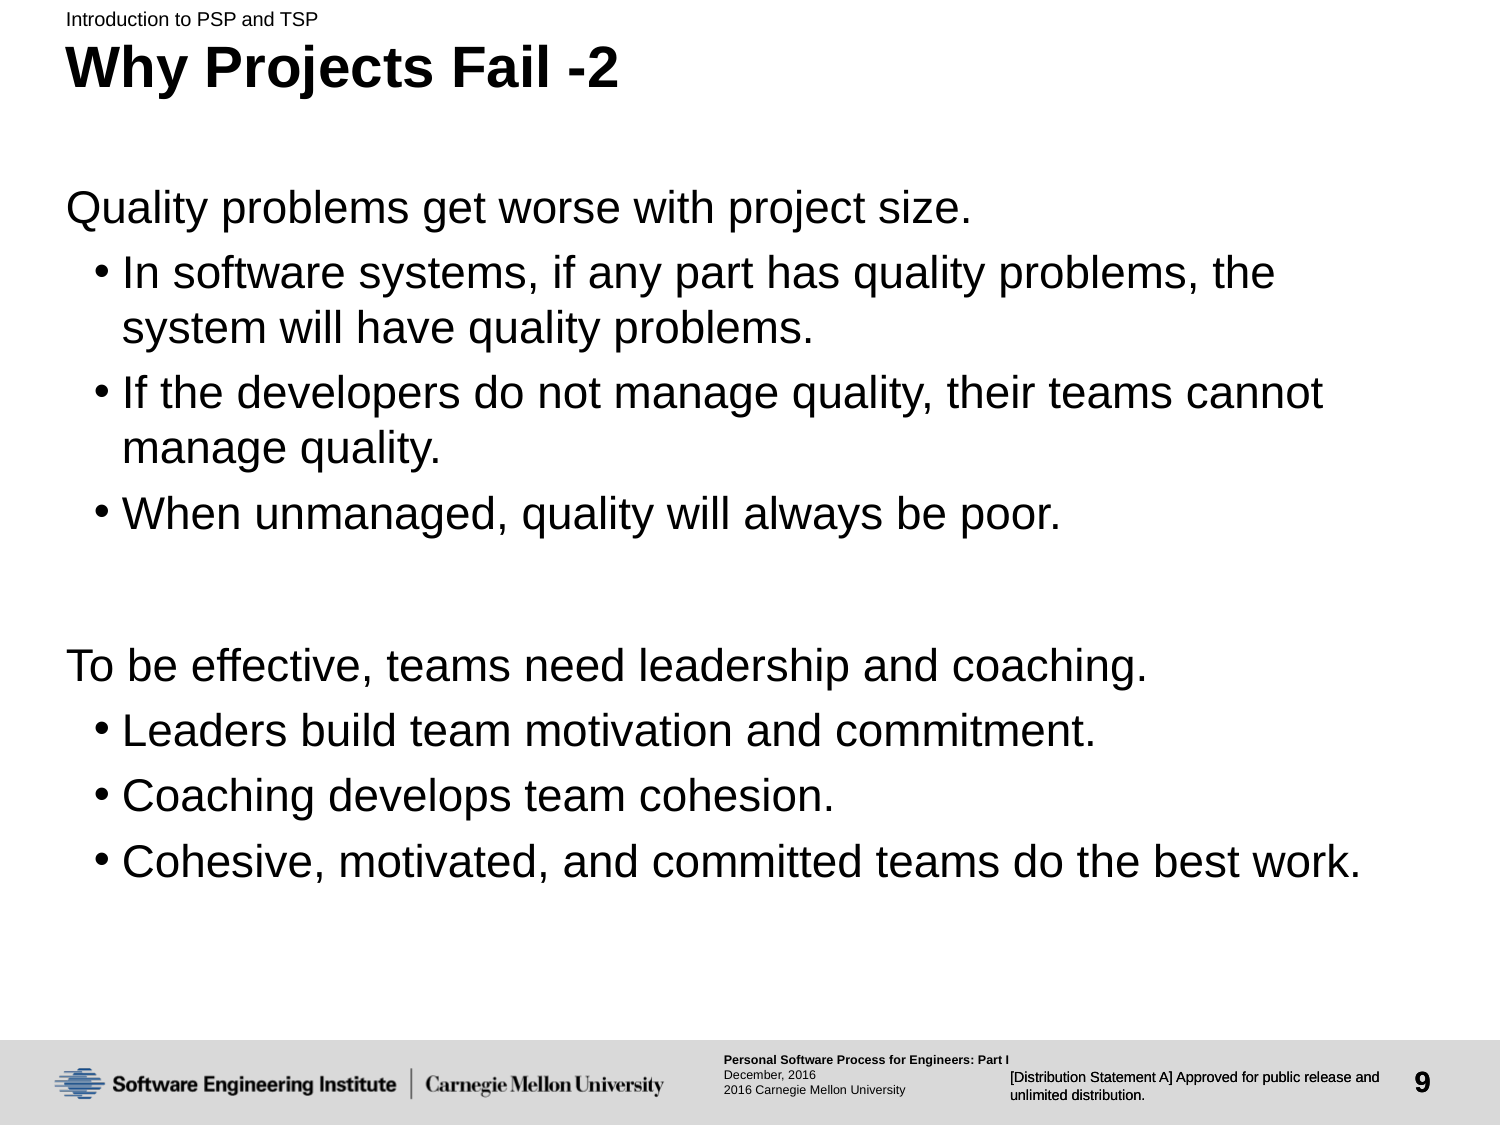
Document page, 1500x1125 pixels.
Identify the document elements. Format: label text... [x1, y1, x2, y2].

list Quality problems get worse with project size. In software systems, if any part has quality problems, the system will have quality problems. If the developers do not manage quality, their teams cannot manage quality. When unmanaged, quality will always be poor. To be effective, teams need leadership and coaching. Leaders build team motivation and commitment. Coaching develops team cohesion. Cohesive, motivated, and committed teams do the best work. [65, 177, 1431, 1000]
title Why Projects Fail -2 [65, 37, 1313, 148]
list Introduction to PSP and TSP [65, 6, 738, 31]
picture [46, 1061, 673, 1104]
